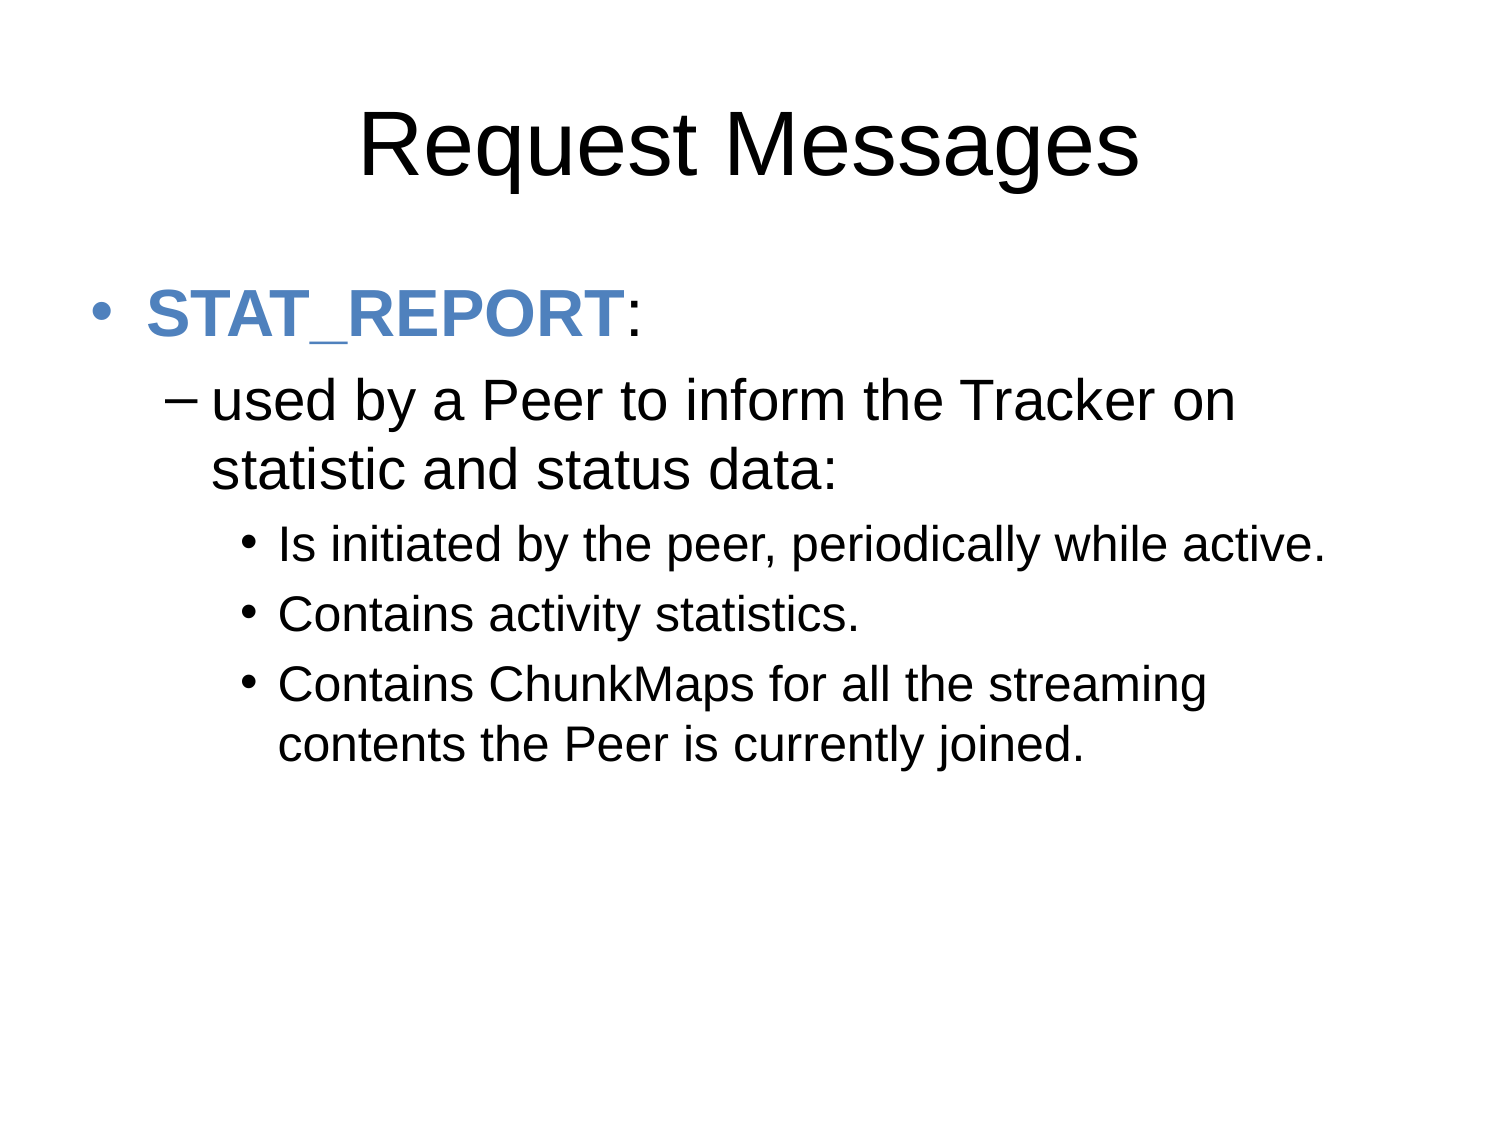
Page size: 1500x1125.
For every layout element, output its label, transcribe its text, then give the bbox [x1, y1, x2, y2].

title Request Messages [75, 45, 1425, 233]
list STAT_REPORT: used by a Peer to inform the Tracker on statistic and status data: Is initiated by the peer, periodically while active. Contains activity statistics. Contains ChunkMaps for all the streaming contents the Peer is currently joined. [75, 262, 1425, 1005]
